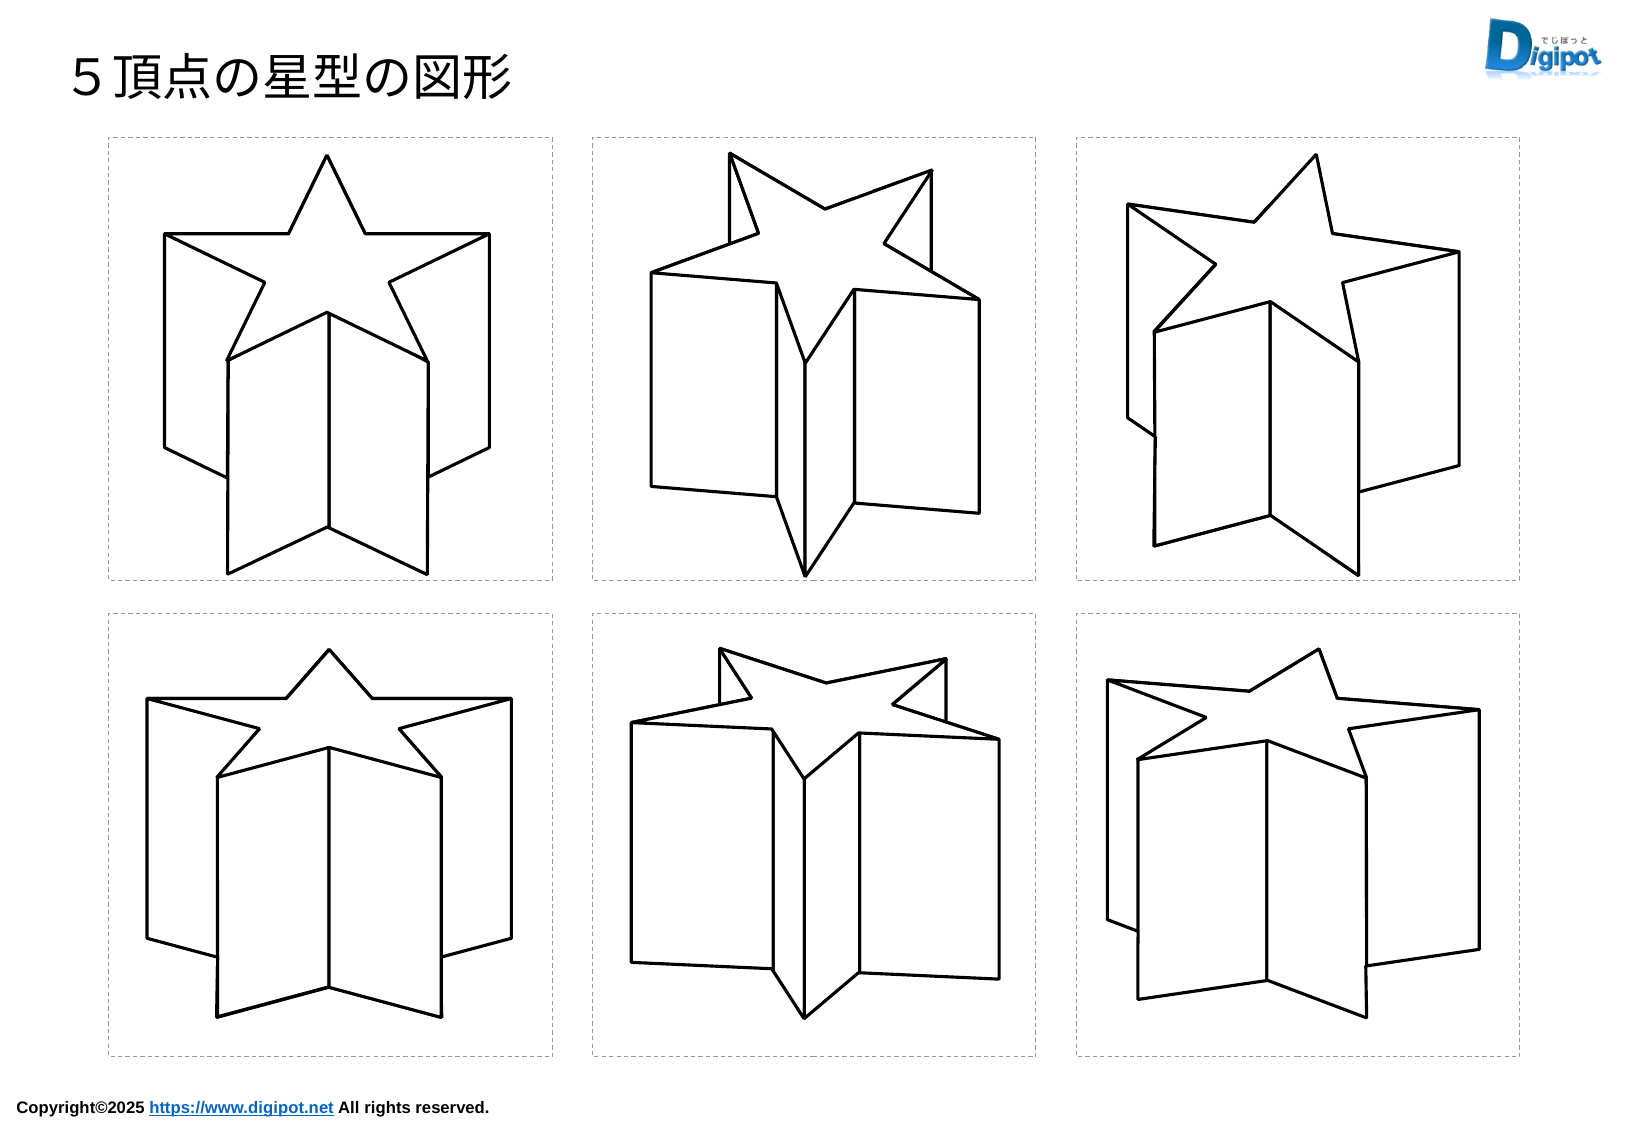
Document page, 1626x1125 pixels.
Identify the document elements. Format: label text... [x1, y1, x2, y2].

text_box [1107, 648, 1480, 1018]
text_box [631, 648, 1000, 1019]
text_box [147, 649, 512, 1018]
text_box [1127, 154, 1460, 576]
picture [1485, 18, 1602, 82]
text_box ５頂点の星型の図形 [47, 38, 528, 113]
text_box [651, 152, 980, 577]
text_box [164, 155, 490, 575]
